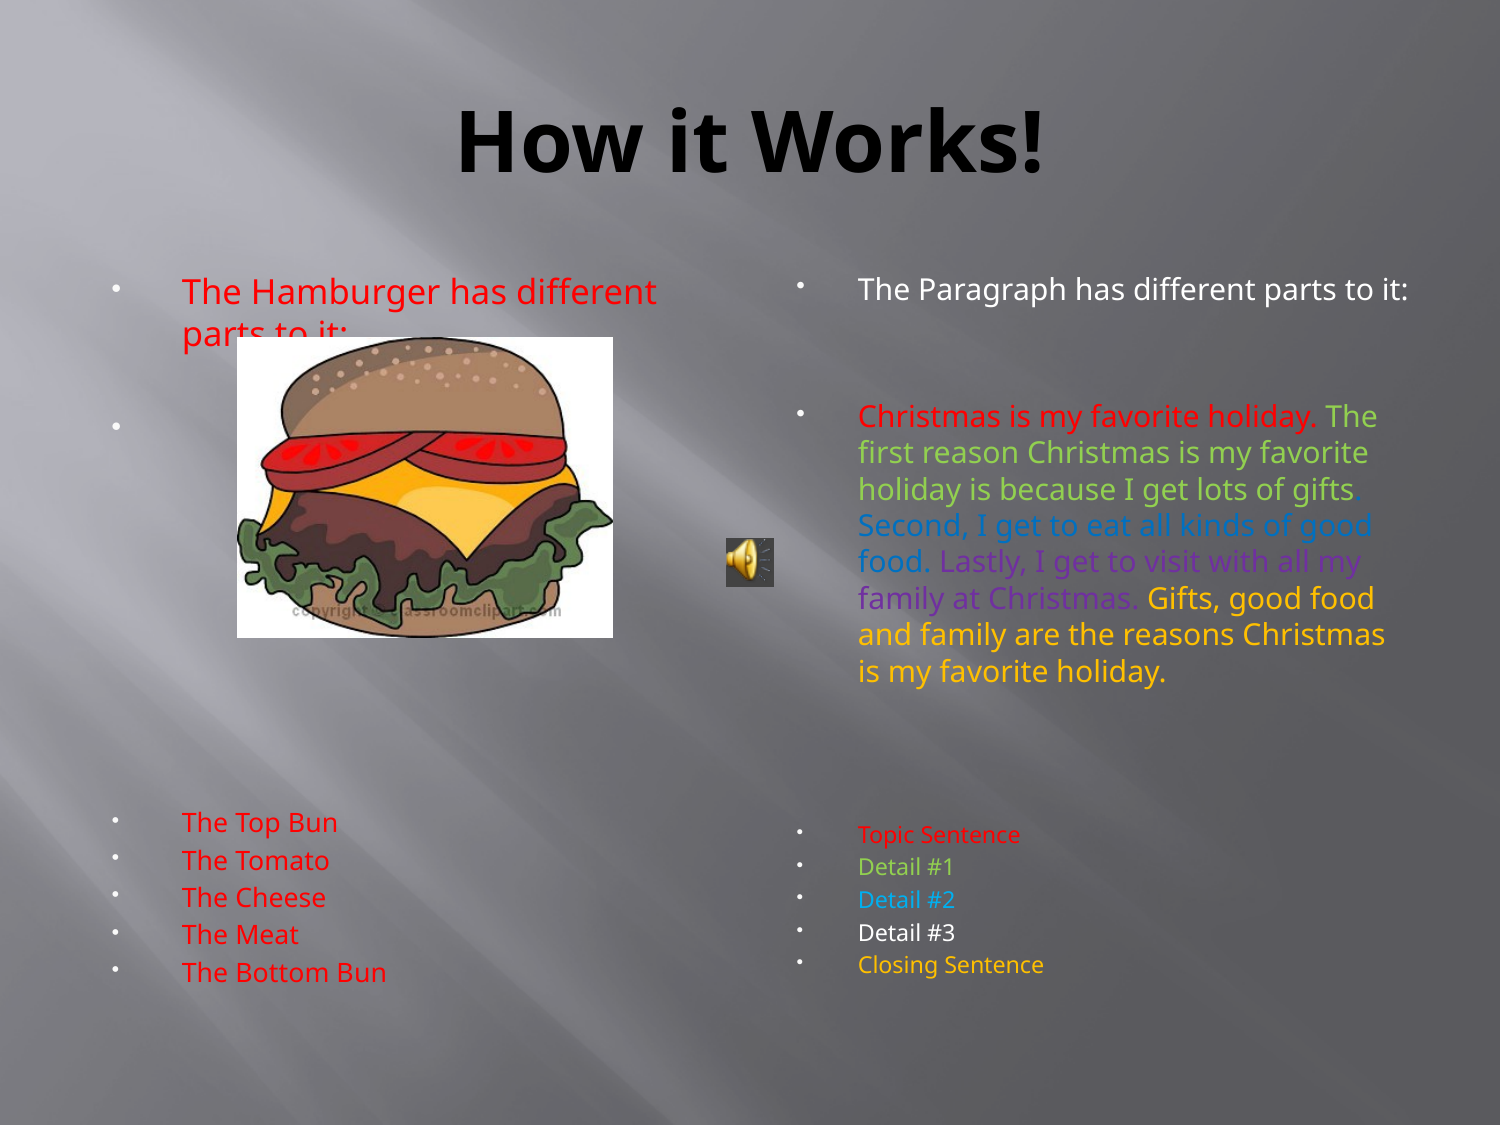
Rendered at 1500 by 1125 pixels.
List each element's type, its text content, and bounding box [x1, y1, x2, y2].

list The Hamburger has different parts to it: The Top Bun The Tomato The Cheese The Meat The Bottom Bun [75, 262, 738, 1005]
picture [724, 537, 776, 588]
title How it Works! [75, 45, 1425, 233]
picture [237, 337, 613, 638]
list The Paragraph has different parts to it: Christmas is my favorite holiday. The first reason Christmas is my favorite holiday is because I get lots of gifts. Second, I get to eat all kinds of good food. Lastly, I get to visit with all my family at Christmas. Gifts, good food and family are the reasons Christmas is my favorite holiday. Topic Sentence Detail #1 Detail #2 Detail #3 Closing Sentence [762, 262, 1425, 1005]
